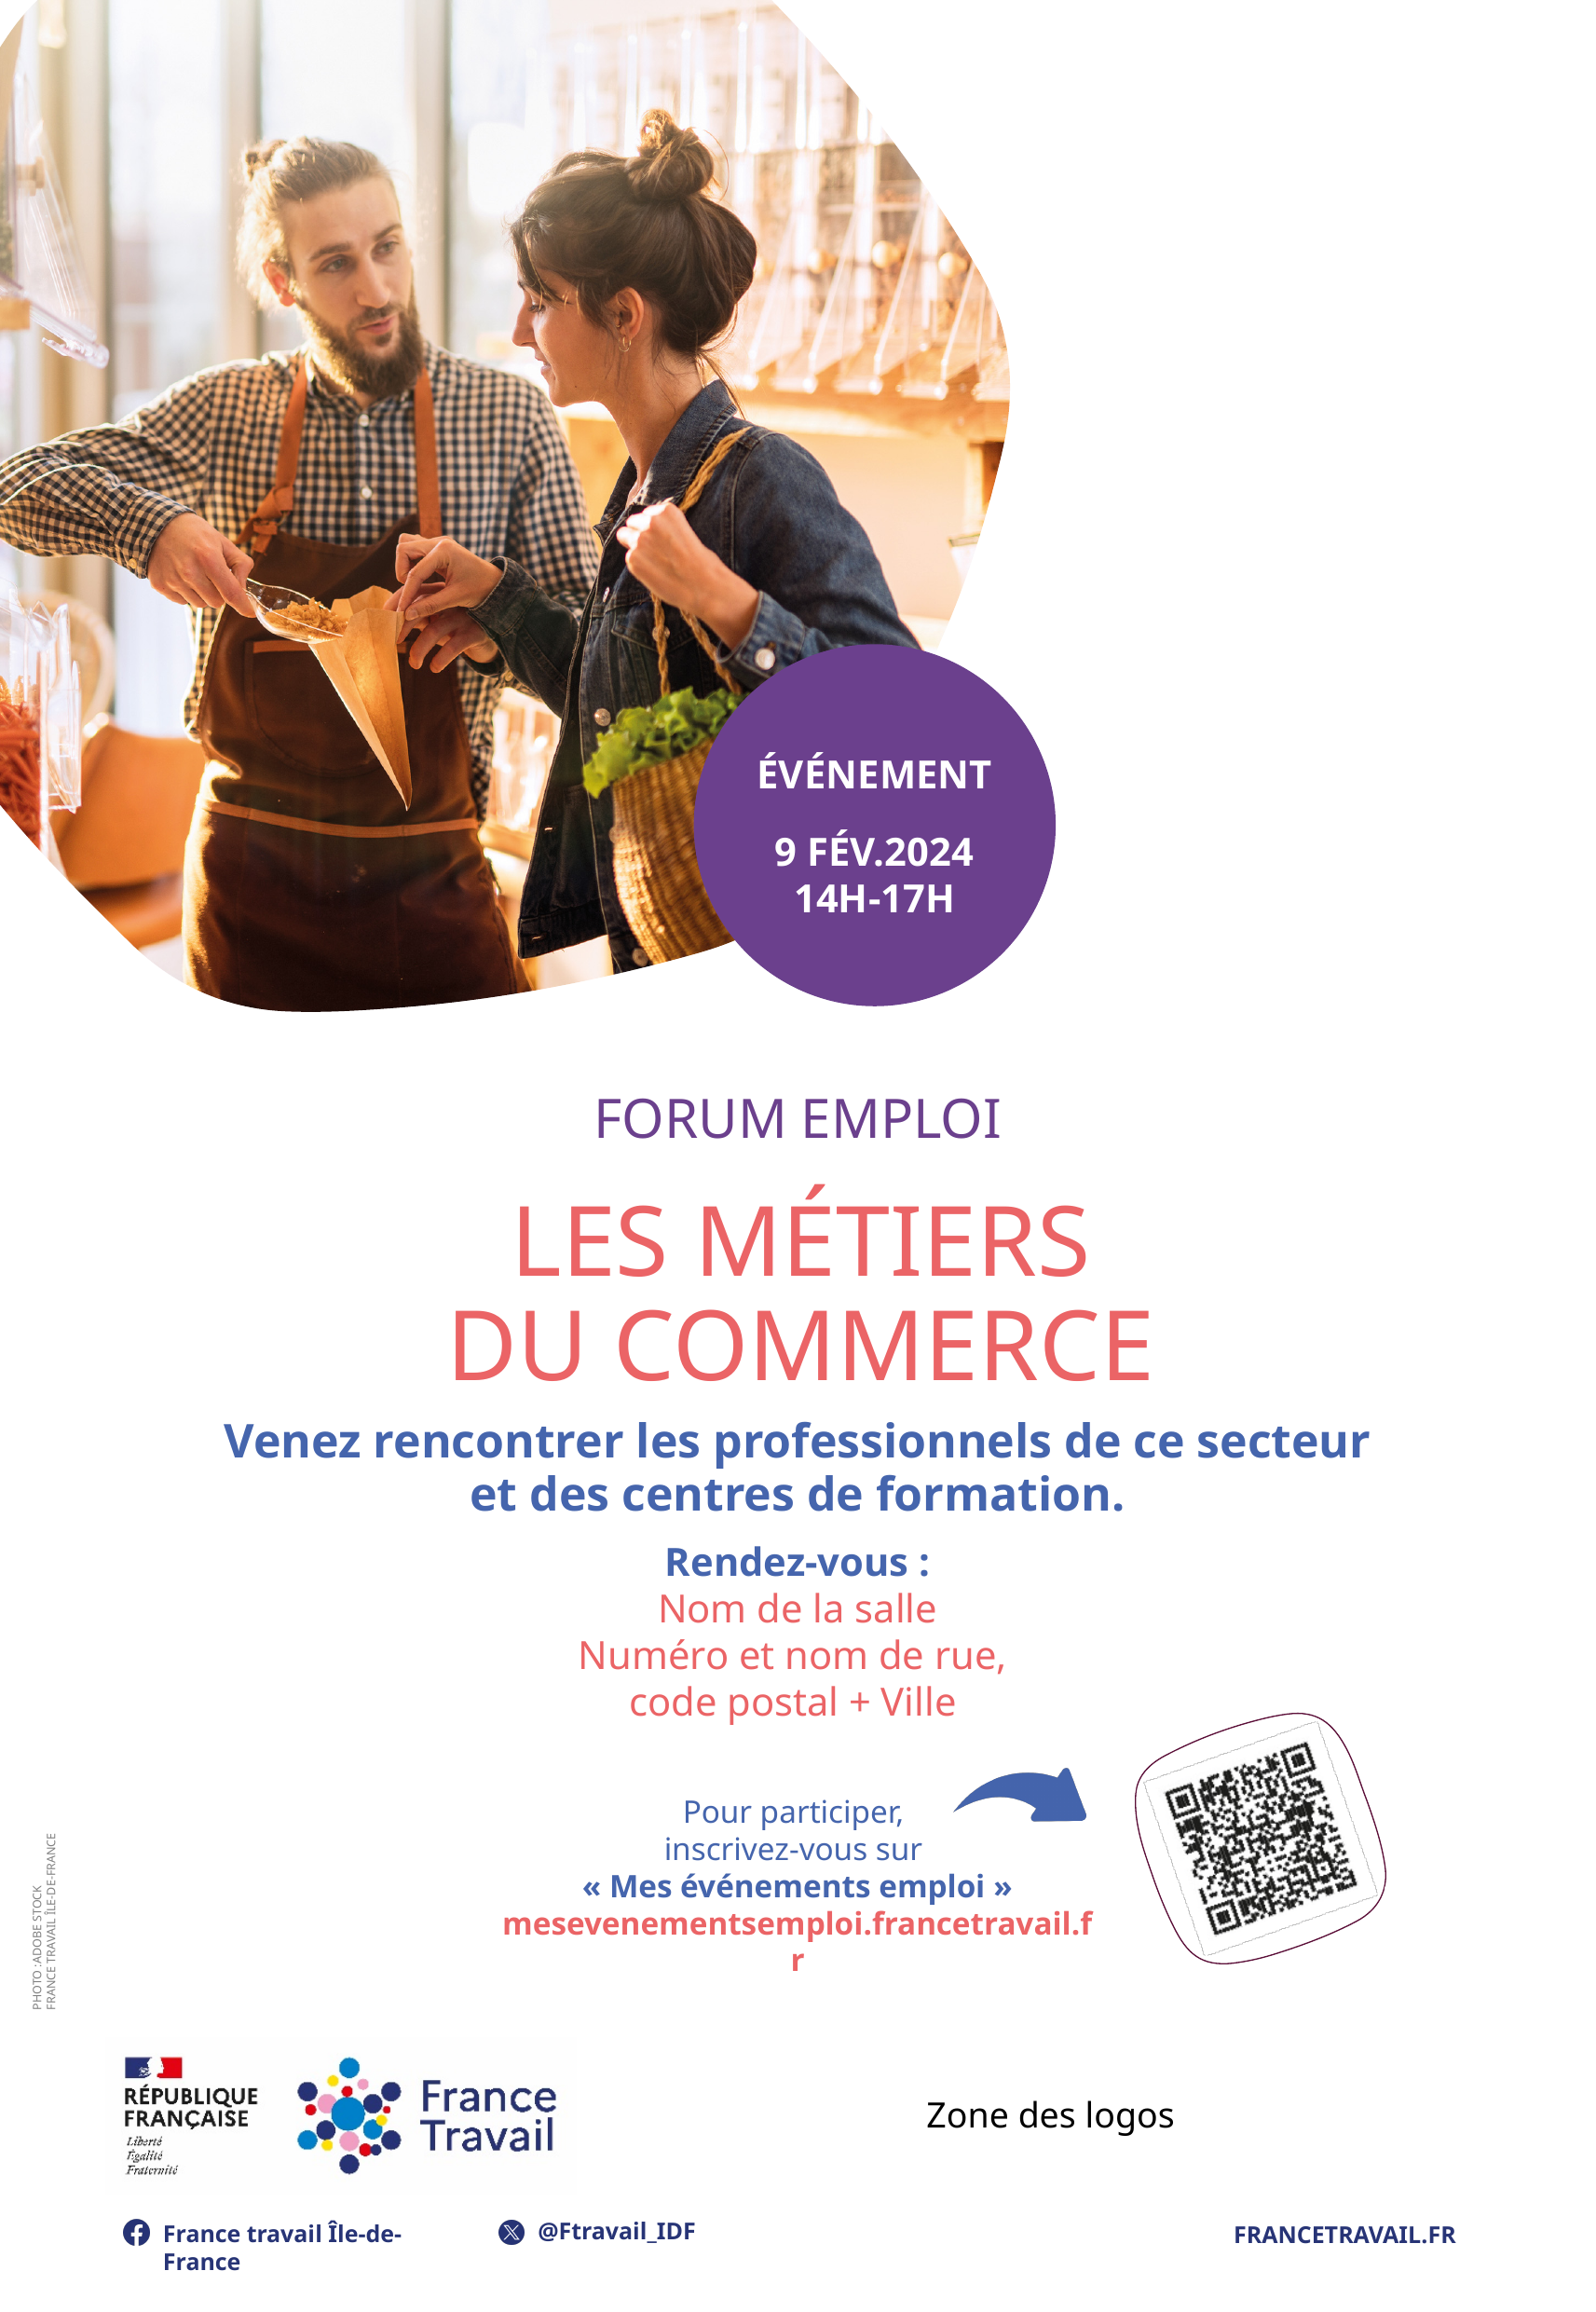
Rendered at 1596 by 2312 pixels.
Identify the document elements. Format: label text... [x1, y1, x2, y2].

picture [948, 1748, 1091, 1869]
picture [498, 2219, 525, 2246]
text_box Rendez-vous : Nom de la salle Numéro et nom de rue, code postal + Ville [0, 1530, 1596, 1731]
text_box [724, 928, 1026, 1008]
picture [122, 2219, 150, 2246]
text_box Forum emploi [0, 1076, 1596, 1156]
text_box Les métiers du commerce [0, 1185, 1596, 1408]
text_box [0, 0, 1011, 1012]
text_box Événement 9 fév.2024 14h-17h [628, 746, 1122, 928]
text_box Zone des logos [604, 2051, 1497, 2176]
text_box [710, 642, 1040, 746]
text_box France travail Île-de-France [149, 2212, 488, 2282]
text_box Pour participer, inscrivez-vous sur « Mes événements emploi » mesevenementsemploi.francetravail.fr [484, 1785, 1111, 1985]
picture [1128, 1707, 1392, 1970]
picture [104, 2036, 578, 2195]
text_box francetravail.fr [1220, 2213, 1522, 2255]
text_box @Ftravail_IDF [524, 2209, 724, 2252]
text_box Venez rencontrer les professionnels de ce secteur et des centres de formation. [0, 1408, 1596, 1527]
